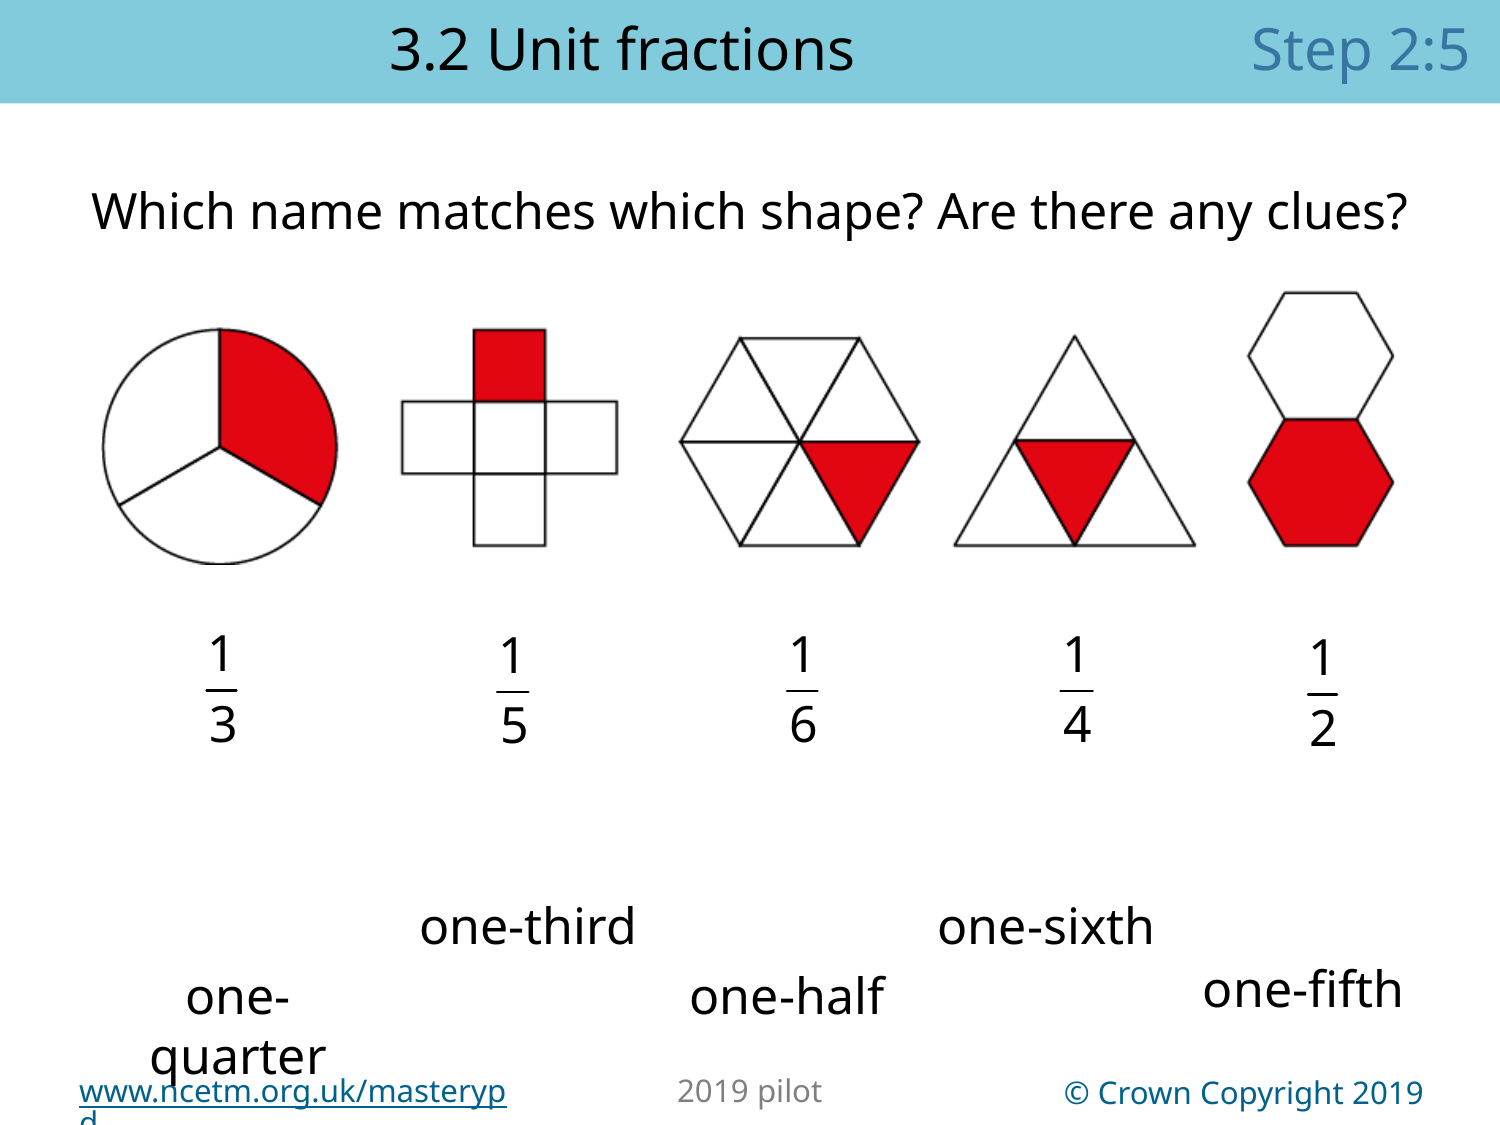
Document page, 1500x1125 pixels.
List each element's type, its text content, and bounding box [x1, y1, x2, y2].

text_box one-quarter [92, 957, 384, 1093]
text_box one-fifth [1158, 949, 1450, 1025]
text_box one-half [641, 957, 933, 1033]
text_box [782, 628, 823, 750]
list 3.2 Unit fractions Step 2:5 [0, 0, 1500, 104]
text_box one-third [382, 886, 674, 962]
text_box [1303, 632, 1342, 751]
picture [101, 261, 1399, 593]
text_box Which name matches which shape? Are there any clues? [76, 171, 1424, 247]
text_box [1056, 628, 1098, 748]
text_box one-sixth [900, 886, 1193, 962]
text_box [202, 628, 242, 749]
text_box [492, 629, 535, 751]
